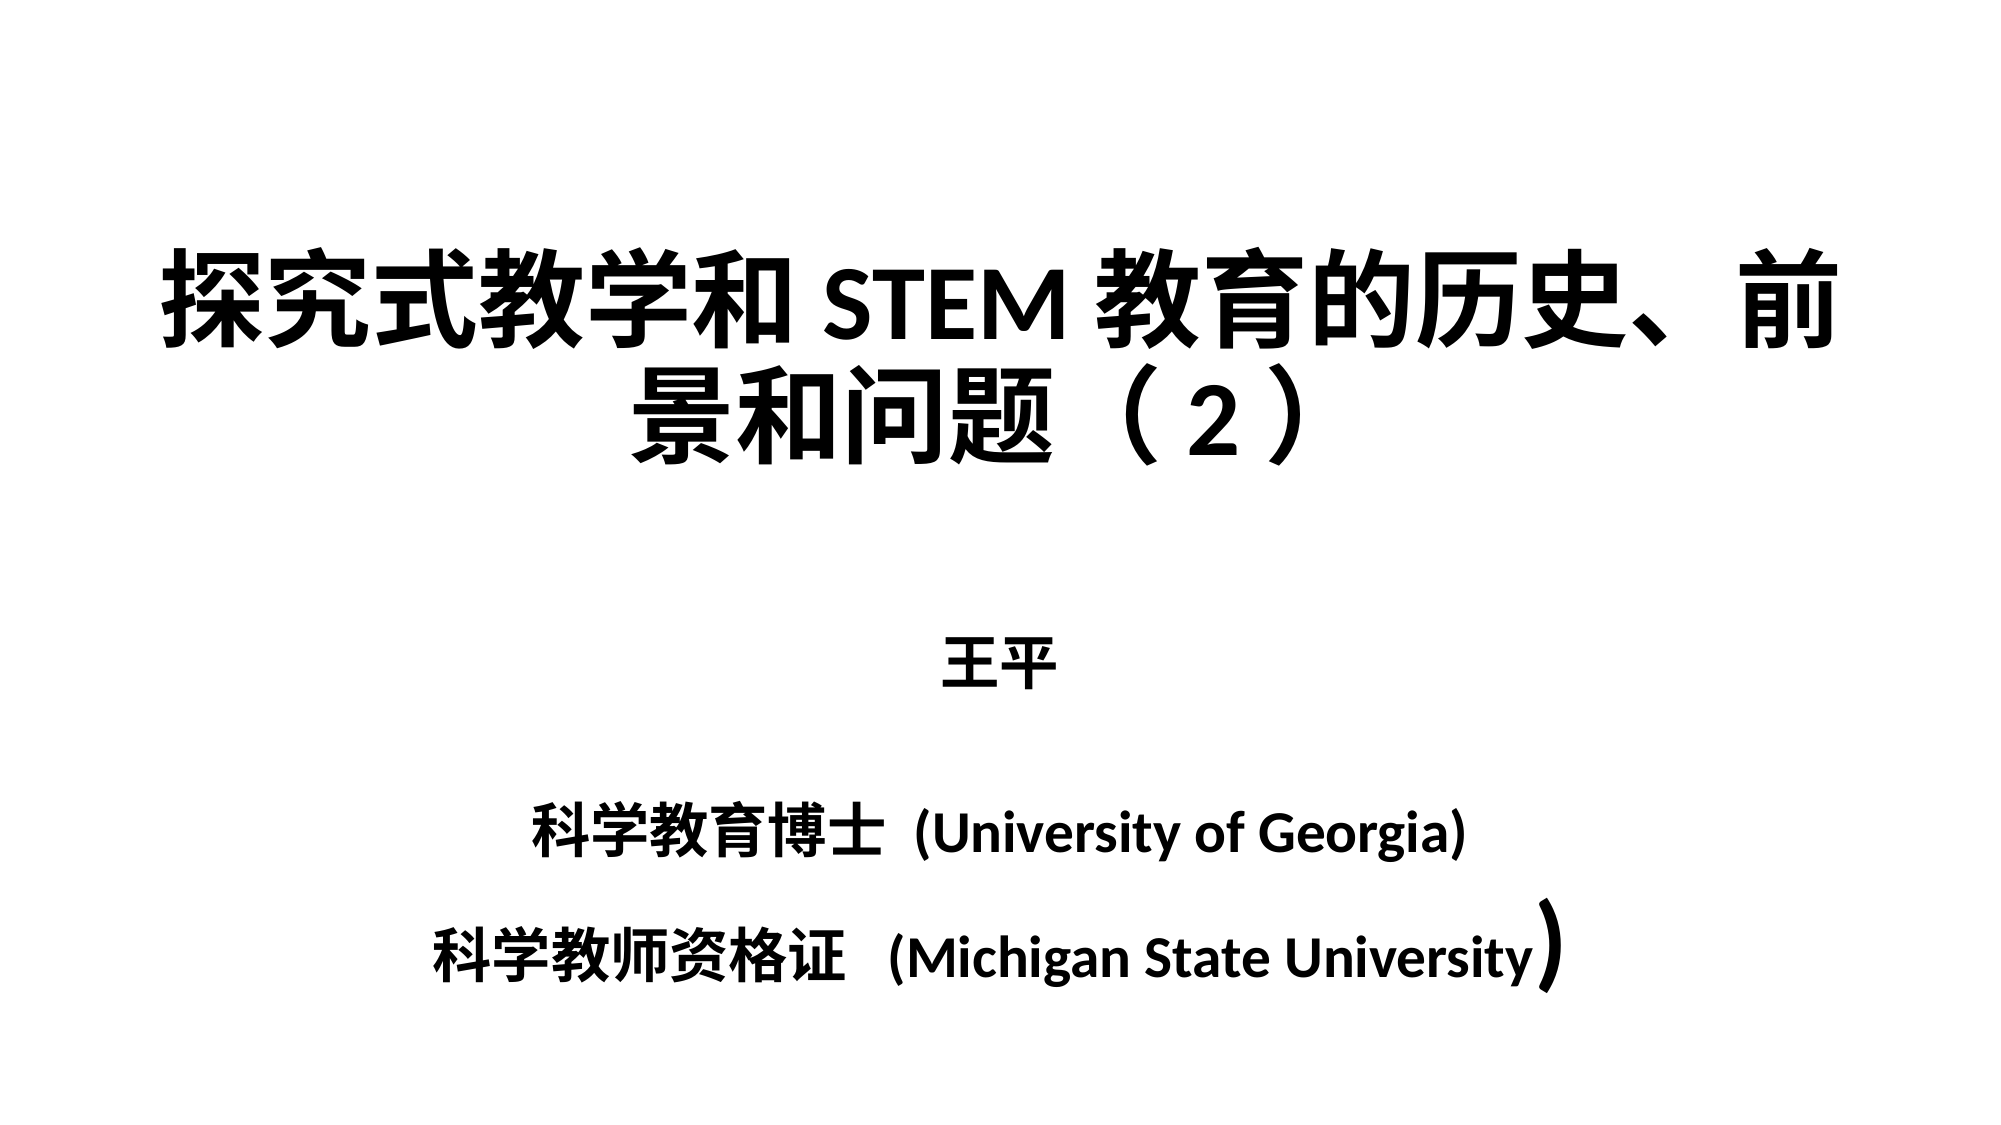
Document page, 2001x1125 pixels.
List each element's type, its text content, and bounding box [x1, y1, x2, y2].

list 探究式教学和STEM教育的历史、前景和问题（2） 王平 科学教育博士 (University of Georgia) 科学教师资格证 (Michigan State University) [137, 92, 1863, 1014]
